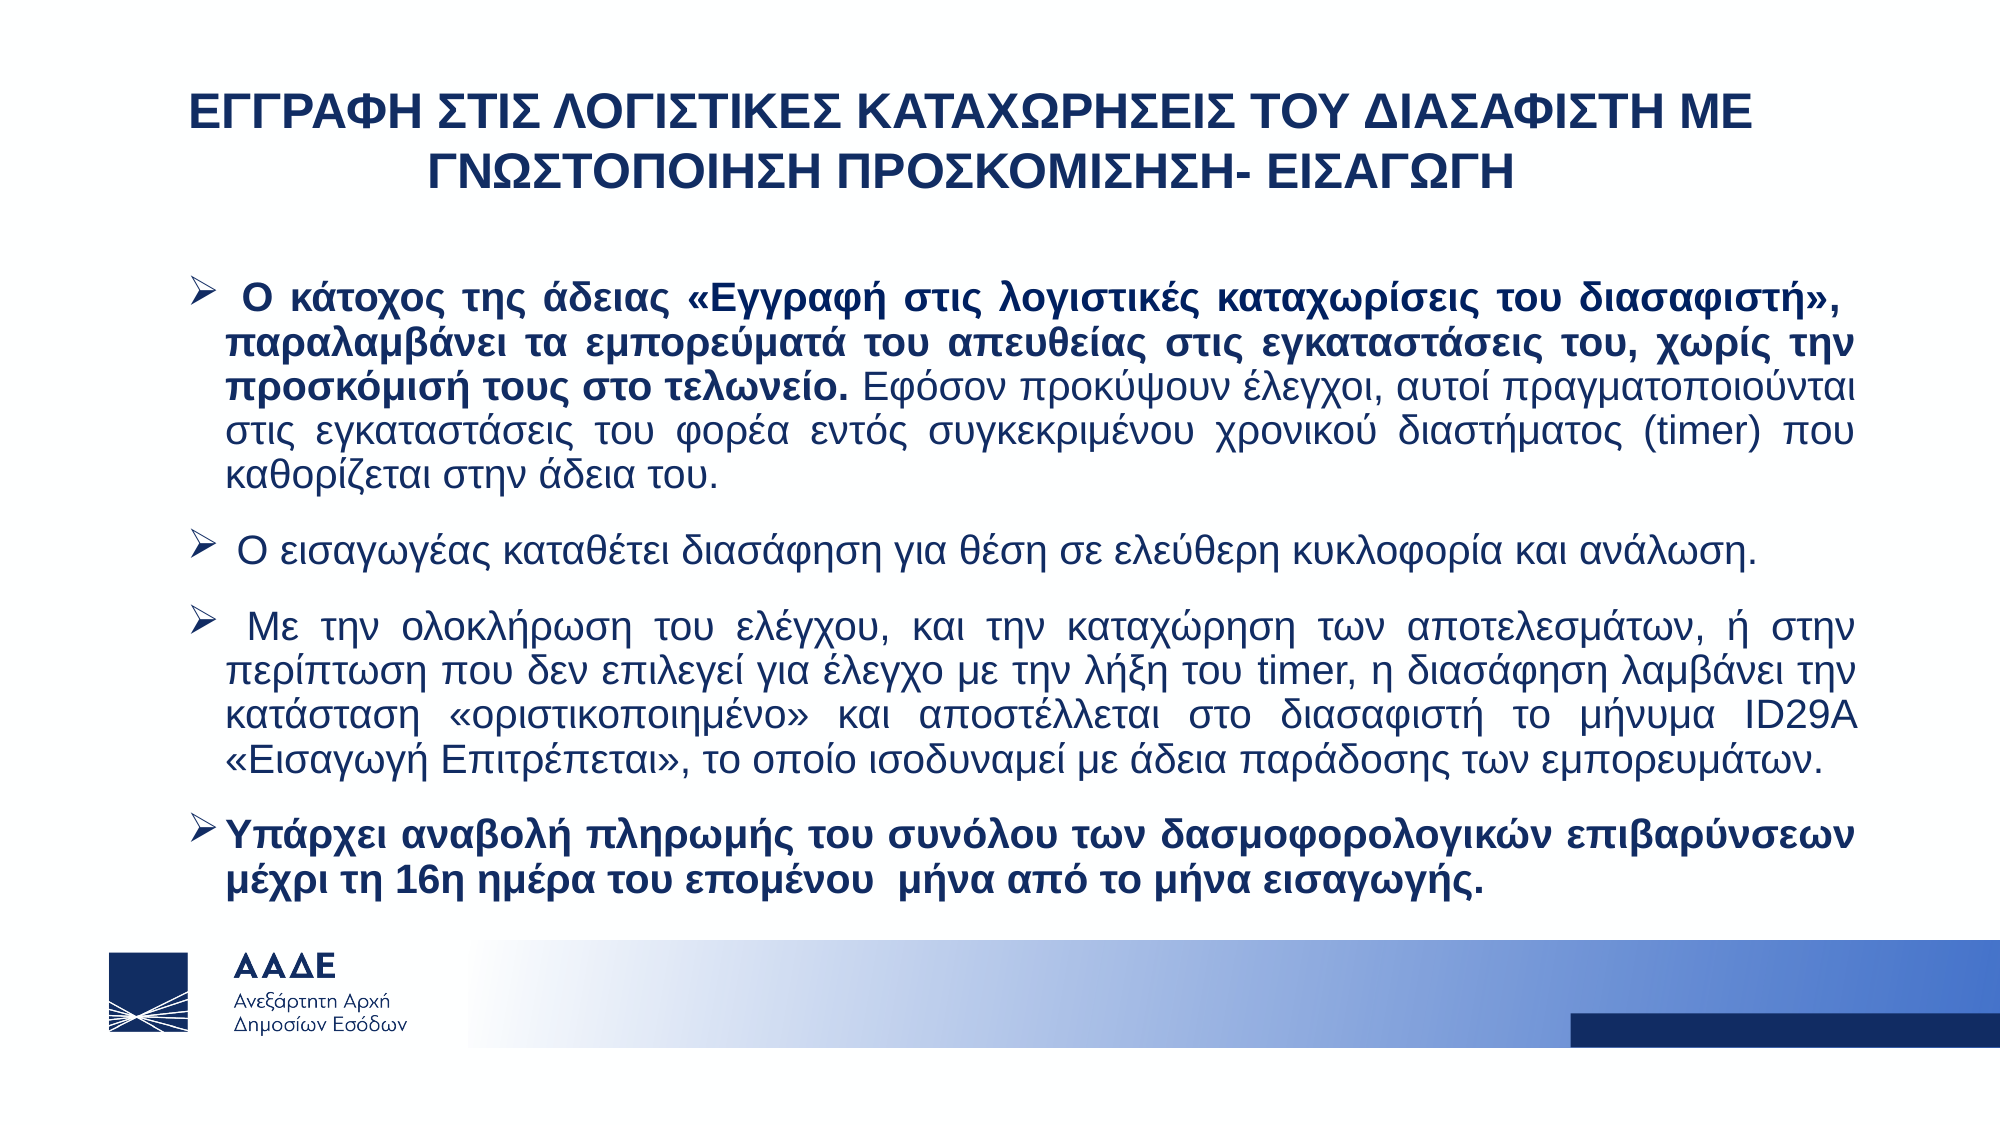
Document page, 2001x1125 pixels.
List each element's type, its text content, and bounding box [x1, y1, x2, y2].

text_box ΕΓΓΡΑΦΗ ΣΤΙΣ ΛΟΓΙΣΤΙΚΕΣ ΚΑΤΑΧΩΡΗΣΕΙΣ ΤΟΥ ΔΙΑΣΑΦΙΣΤΗ ΜΕ ΓΝΩΣΤΟΠΟΙΗΣΗ ΠΡΟΣΚΟΜΙΣΗΣΗ- ΕΙΣΑΓΩΓΗ [70, 59, 1873, 218]
list Ο κάτοχος της άδειας «Εγγραφή στις λογιστικές καταχωρίσεις του διασαφιστή», παραλαμβάνει τα εμπορεύματά του απευθείας στις εγκαταστάσεις του, χωρίς την προσκόμισή τους στο τελωνείο. Εφόσον προκύψουν έλεγχοι, αυτοί πραγματοποιούνται στις εγκαταστάσεις του φορέα εντός συγκεκριμένου χρονικού διαστήματος (timer) που καθορίζεται στην άδεια του. O εισαγωγέας καταθέτει διασάφηση για θέση σε ελεύθερη κυκλοφορία και ανάλωση. Με την ολοκλήρωση του ελέγχου, και την καταχώρηση των αποτελεσμάτων, ή στην περίπτωση που δεν επιλεγεί για έλεγχο με την λήξη του timer, η διασάφηση λαμβάνει την κατάσταση «οριστικοποιημένο» και αποστέλλεται στο διασαφιστή το μήνυμα ID29A «Εισαγωγή Επιτρέπεται», το οποίο ισοδυναμεί με άδεια παράδοσης των εμπορευμάτων. Υπάρχει αναβολή πληρωμής του συνόλου των δασμοφορολογικών επιβαρύνσεων μέχρι τη 16η ημέρα του επομένου μήνα από το μήνα εισαγωγής. [172, 268, 1872, 919]
picture [43, 898, 473, 1090]
